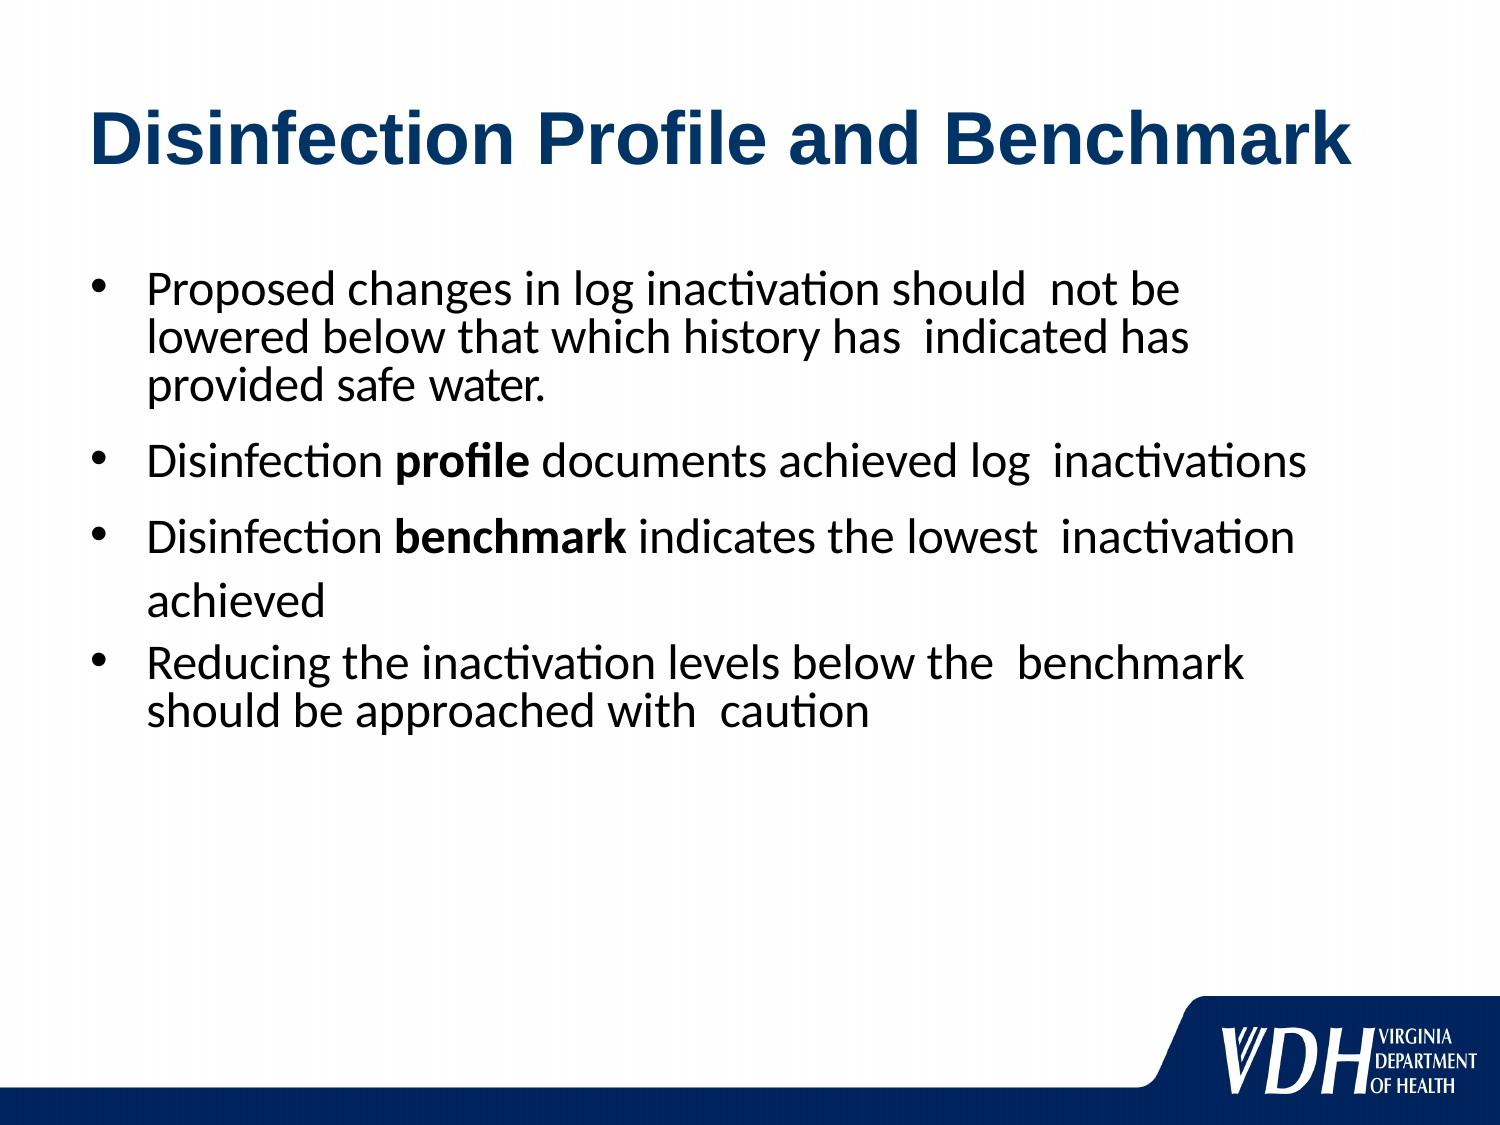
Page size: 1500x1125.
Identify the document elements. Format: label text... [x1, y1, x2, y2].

text_box Proposed changes in log inactivation should not be lowered below that which history has indicated has provided safe water. Disinfection profile documents achieved log inactivations Disinfection benchmark indicates the lowest inactivation achieved Reducing the inactivation levels below the benchmark should be approached with caution [87, 249, 1356, 737]
title Disinfection Profile and Benchmark [87, 38, 1355, 229]
picture [0, 0, 1500, 1125]
